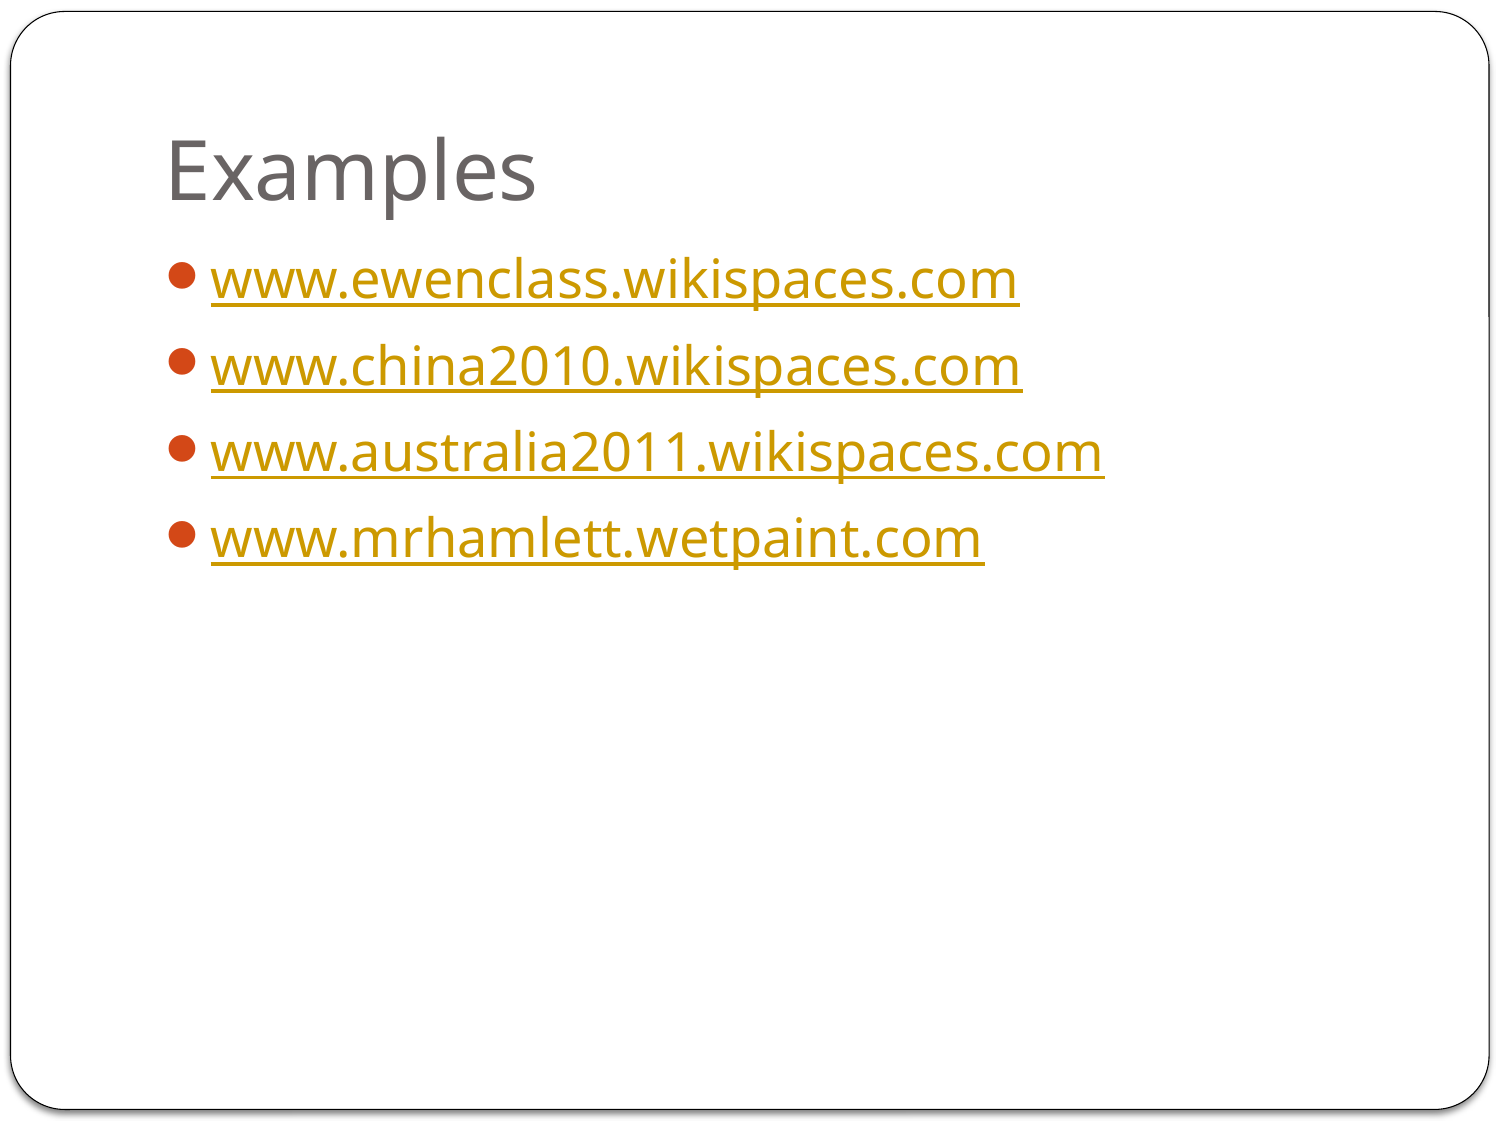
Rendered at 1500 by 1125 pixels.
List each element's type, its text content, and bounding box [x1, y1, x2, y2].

title Examples [150, 45, 1425, 233]
list www.ewenclass.wikispaces.com www.china2010.wikispaces.com www.australia2011.wikispaces.com www.mrhamlett.wetpaint.com [150, 237, 1425, 988]
